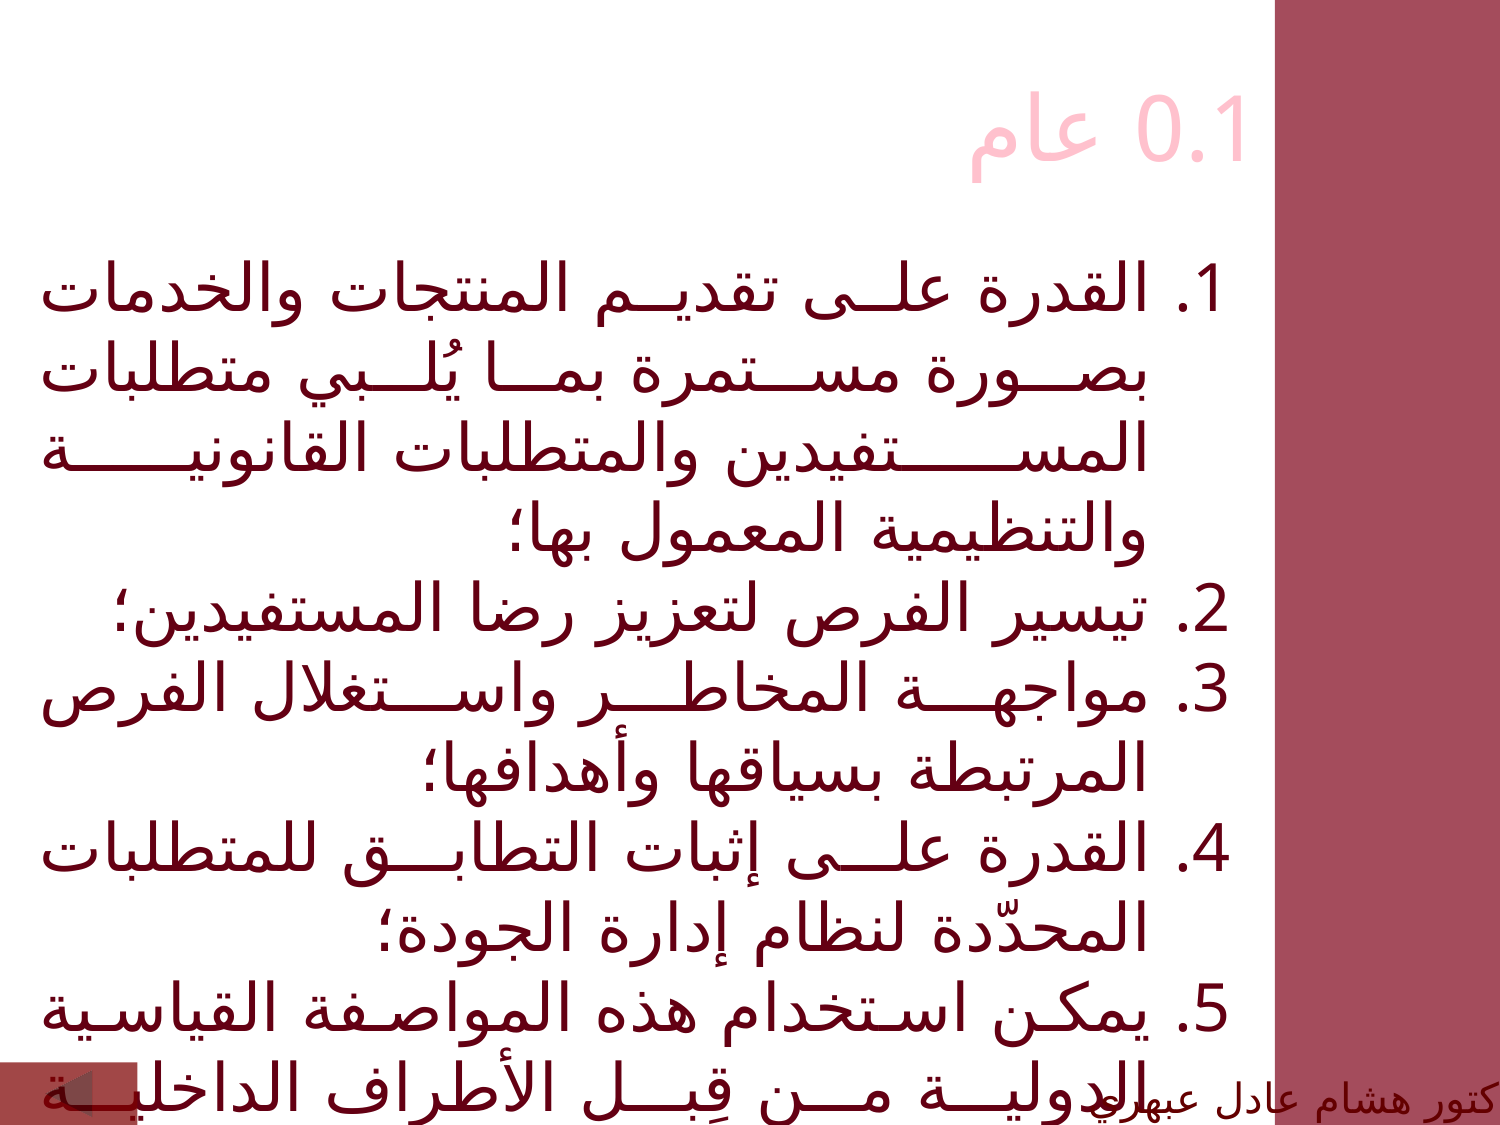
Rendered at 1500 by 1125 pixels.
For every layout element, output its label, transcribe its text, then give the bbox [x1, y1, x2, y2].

text_box [0, 1060, 140, 1125]
text_box 0.1 عام [0, 62, 1275, 188]
text_box [1273, 0, 1500, 1064]
text_box القدرة على تقديم المنتجات والخدمات بصورة مستمرة بما يُلبي متطلبات المستفيدين والمتطلبات القانونية والتنظيمية المعمول بها؛ تيسير الفرص لتعزيز رضا المستفيدين؛ مواجهة المخاطر واستغلال الفرص المرتبطة بسياقها وأهدافها؛ القدرة على إثبات التطابق للمتطلبات المحدّدة لنظام إدارة الجودة؛ يمكن استخدام هذه المواصفة القياسية الدولية من قِبل الأطراف الداخلية والخارجية. [24, 237, 1250, 1125]
text_box الدكتور هشام عادل عبهري [1073, 1064, 1500, 1125]
